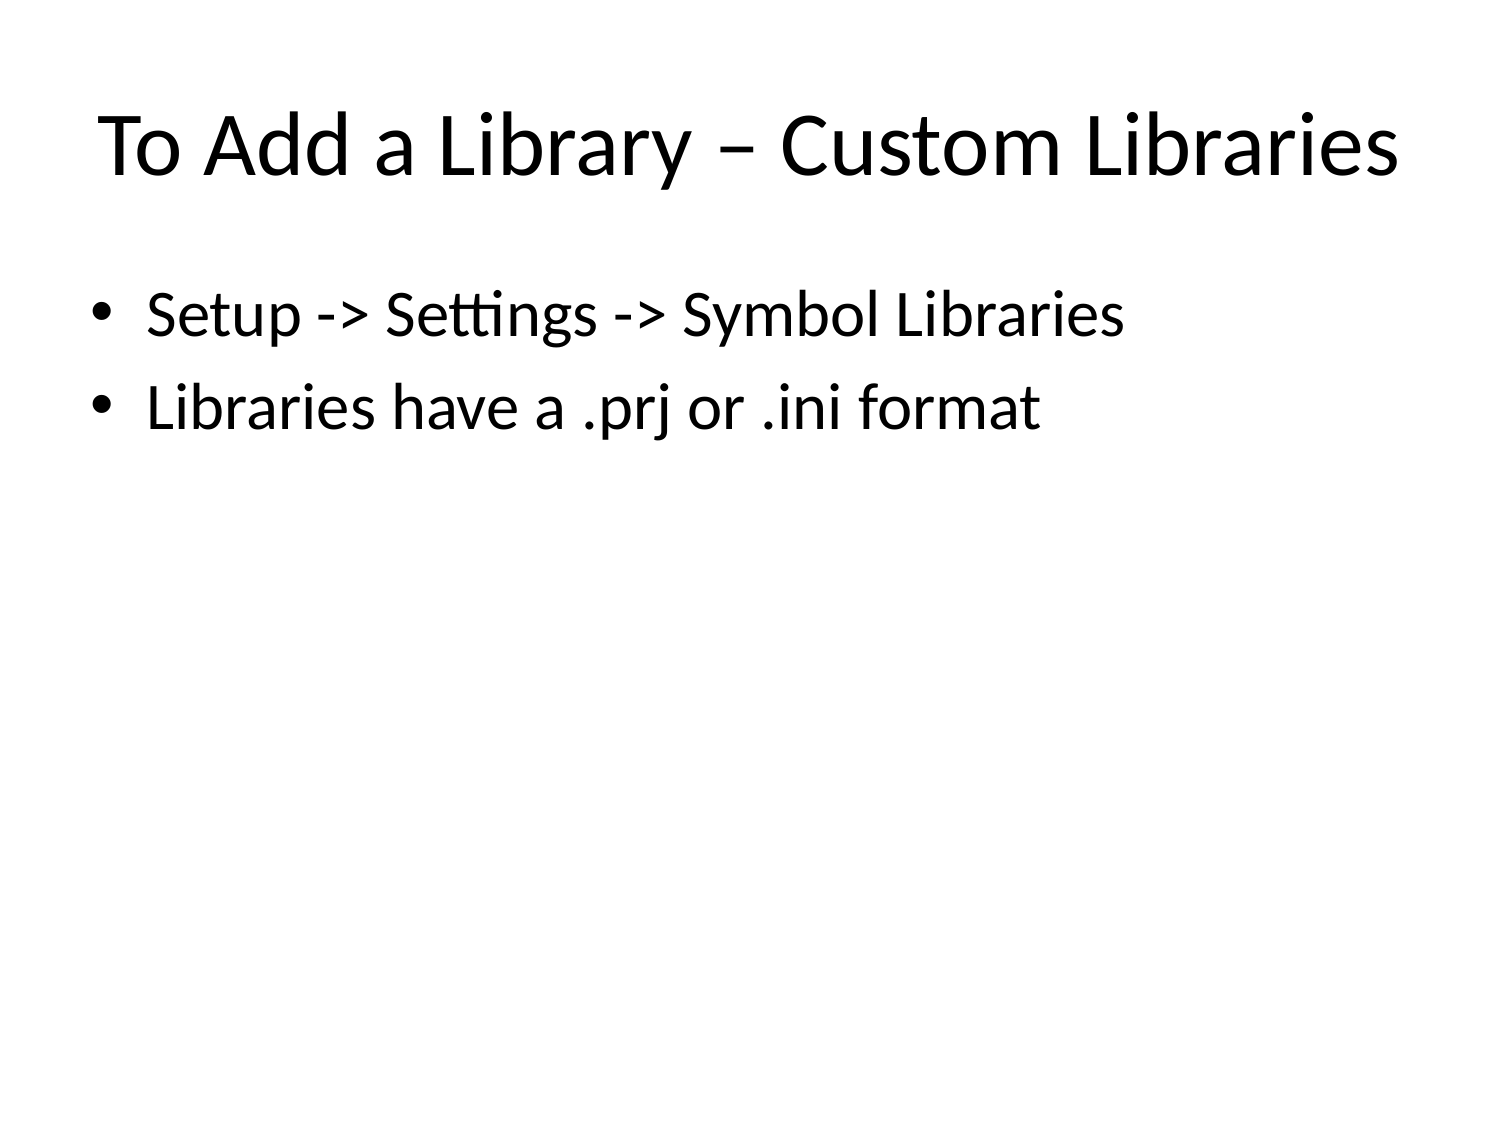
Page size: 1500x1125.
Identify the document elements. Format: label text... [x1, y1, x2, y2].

list Setup -> Settings -> Symbol Libraries Libraries have a .prj or .ini format [75, 262, 1425, 1005]
title To Add a Library – Custom Libraries [75, 45, 1425, 233]
